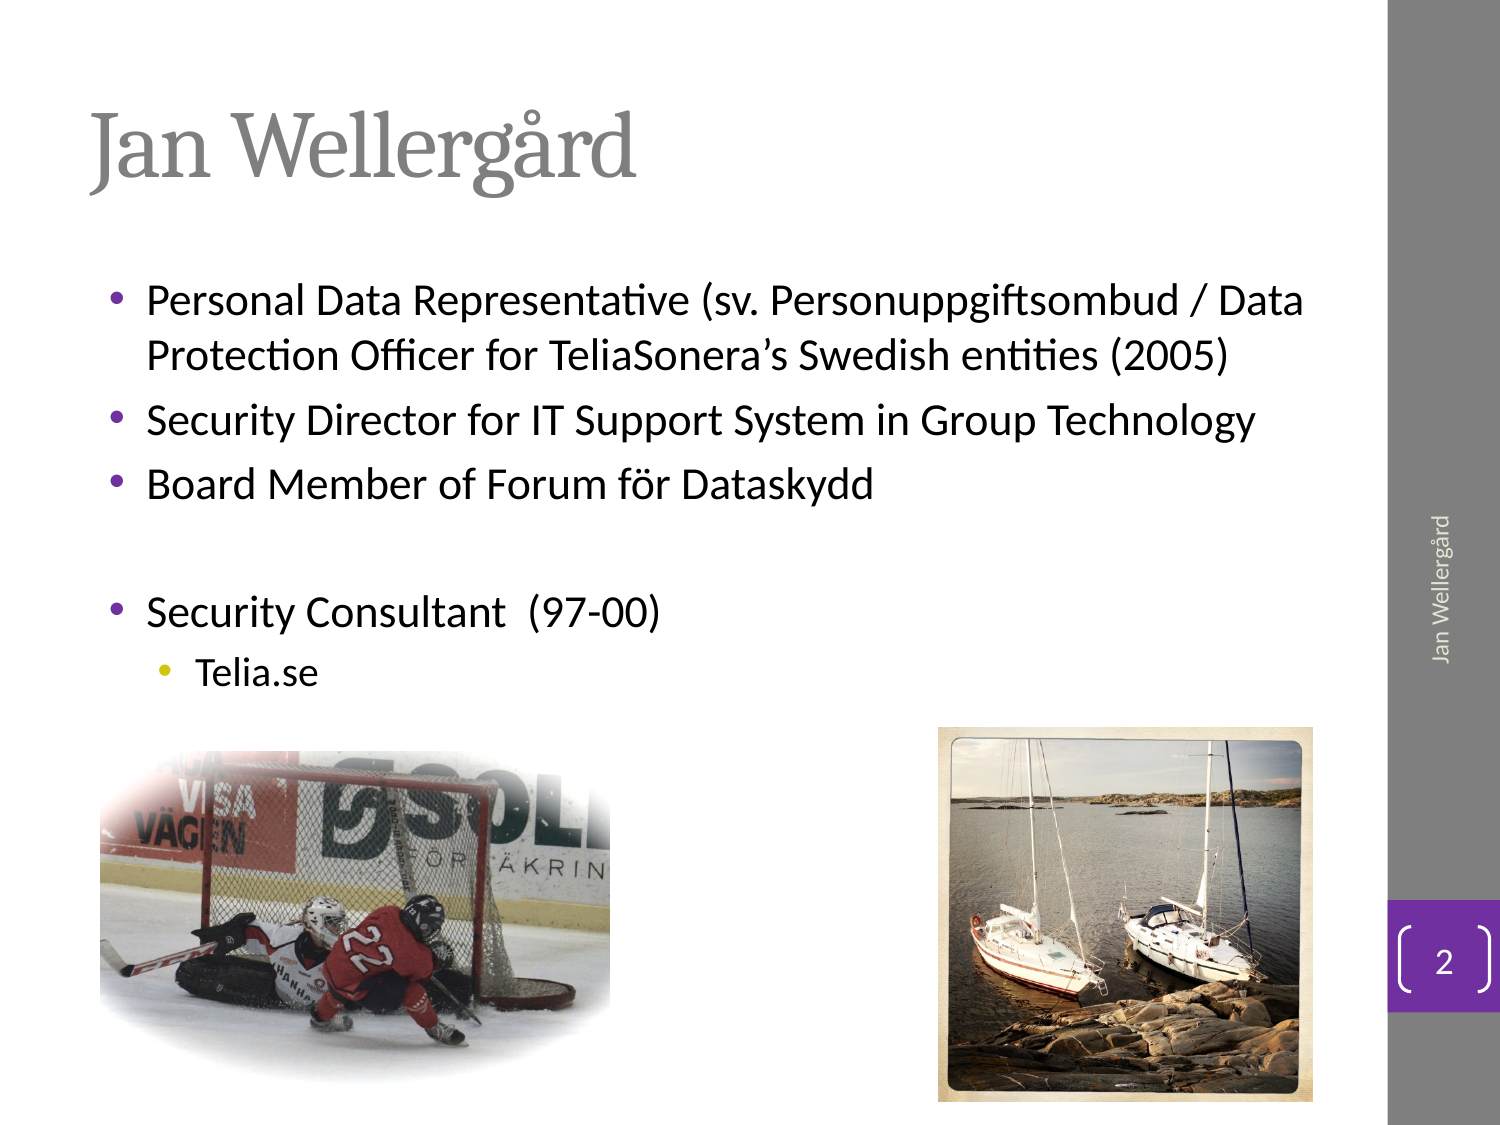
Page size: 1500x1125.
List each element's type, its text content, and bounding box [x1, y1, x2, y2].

list Personal Data Representative (sv. Personuppgiftsombud / Data Protection Officer for TeliaSonera’s Swedish entities (2005) Security Director for IT Support System in Group Technology Board Member of Forum för Dataskydd Security Consultant (97-00) Telia.se [75, 262, 1325, 1050]
picture [99, 750, 610, 1086]
picture [938, 727, 1313, 1102]
footer Jan Wellergård [1408, 500, 1469, 889]
slide_number 2 [1397, 925, 1492, 994]
title Jan Wellergård [75, 45, 1325, 233]
